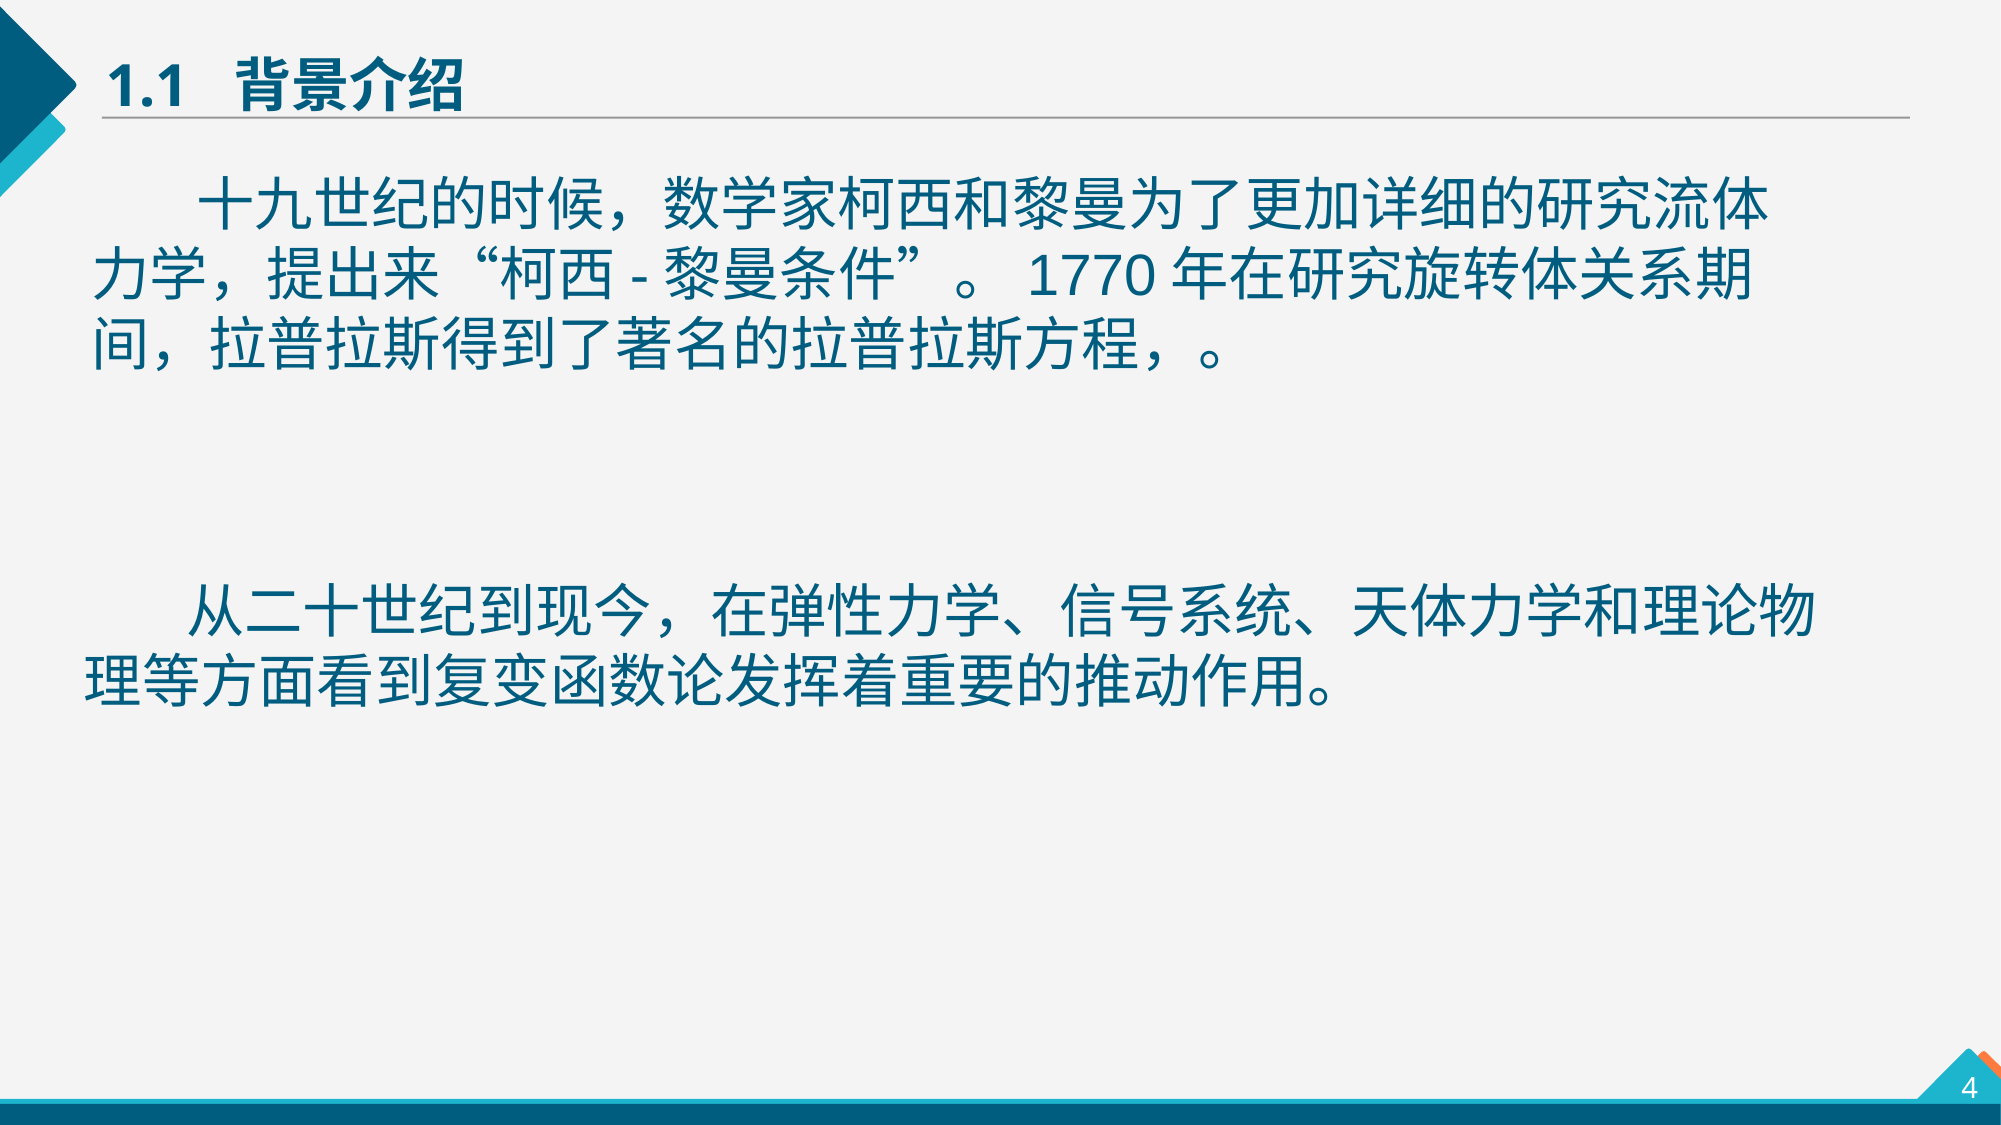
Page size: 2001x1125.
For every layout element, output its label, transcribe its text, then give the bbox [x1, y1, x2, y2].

text_box 从二十世纪到现今，在弹性力学、信号系统、天体力学和理论物理等方面看到复变函数论发挥着重要的推动作用。 [69, 566, 1853, 722]
text_box [0, 113, 66, 198]
text_box 1.1 背景介绍 [90, 40, 930, 126]
text_box [0, 6, 77, 164]
